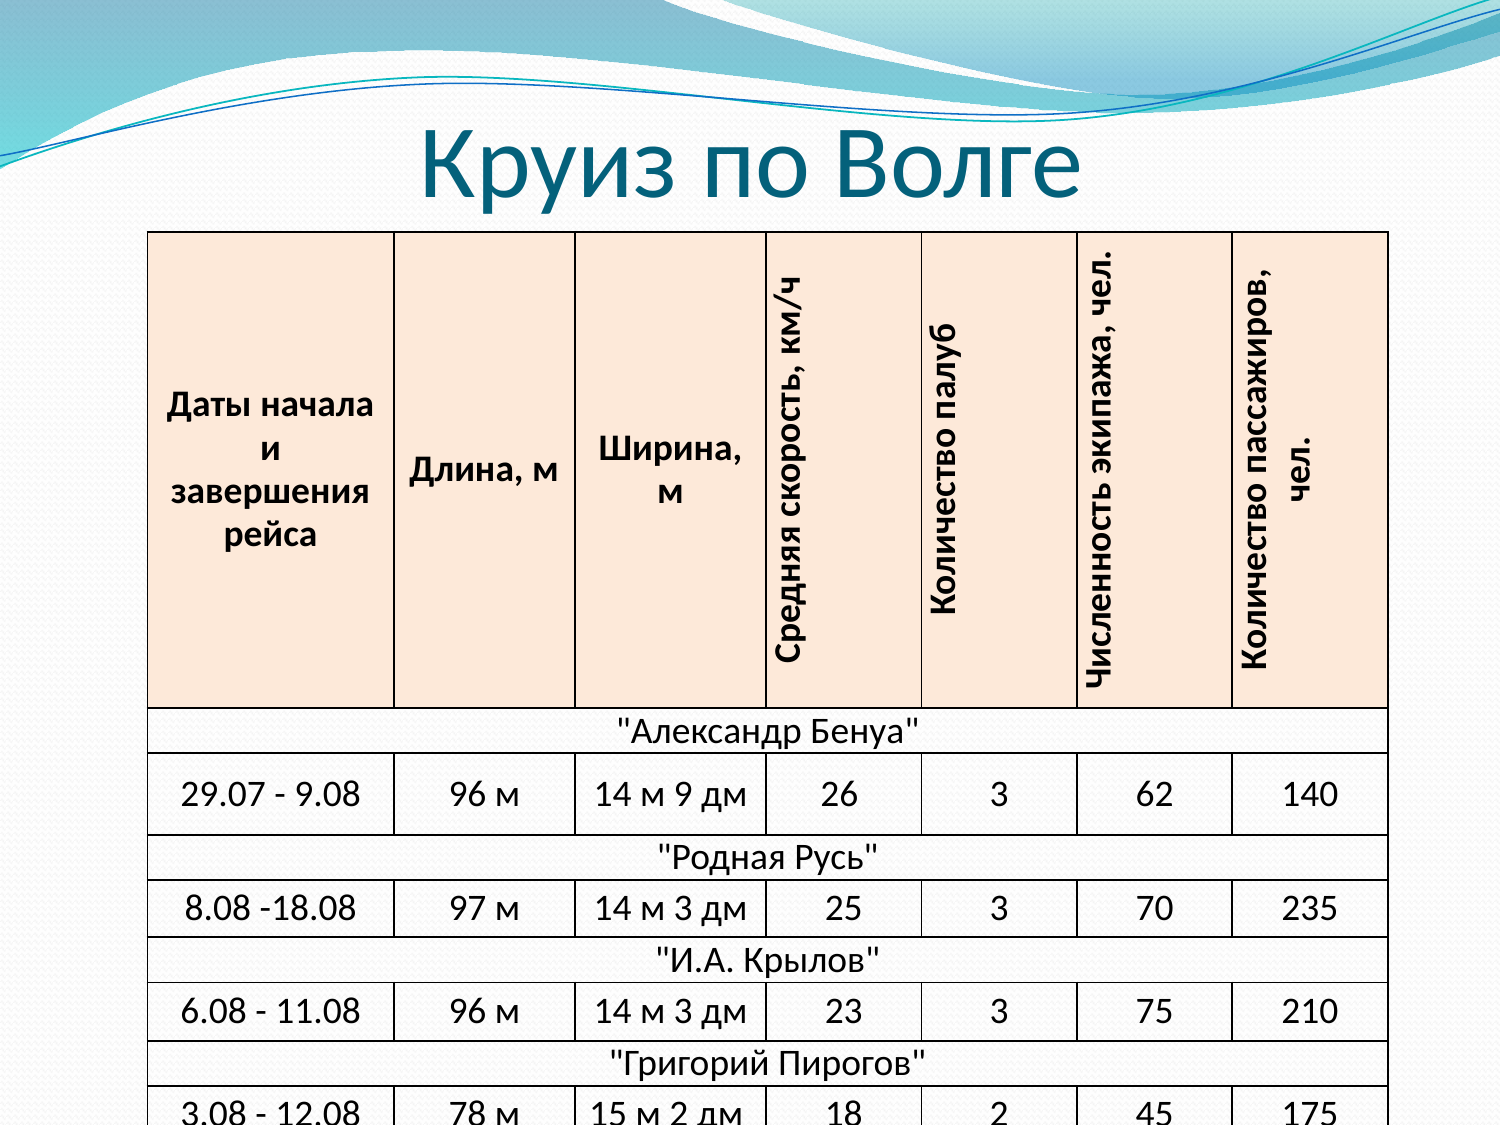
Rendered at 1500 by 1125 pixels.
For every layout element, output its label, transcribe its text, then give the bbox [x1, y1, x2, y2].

title Круиз по Волге [76, 30, 1427, 219]
